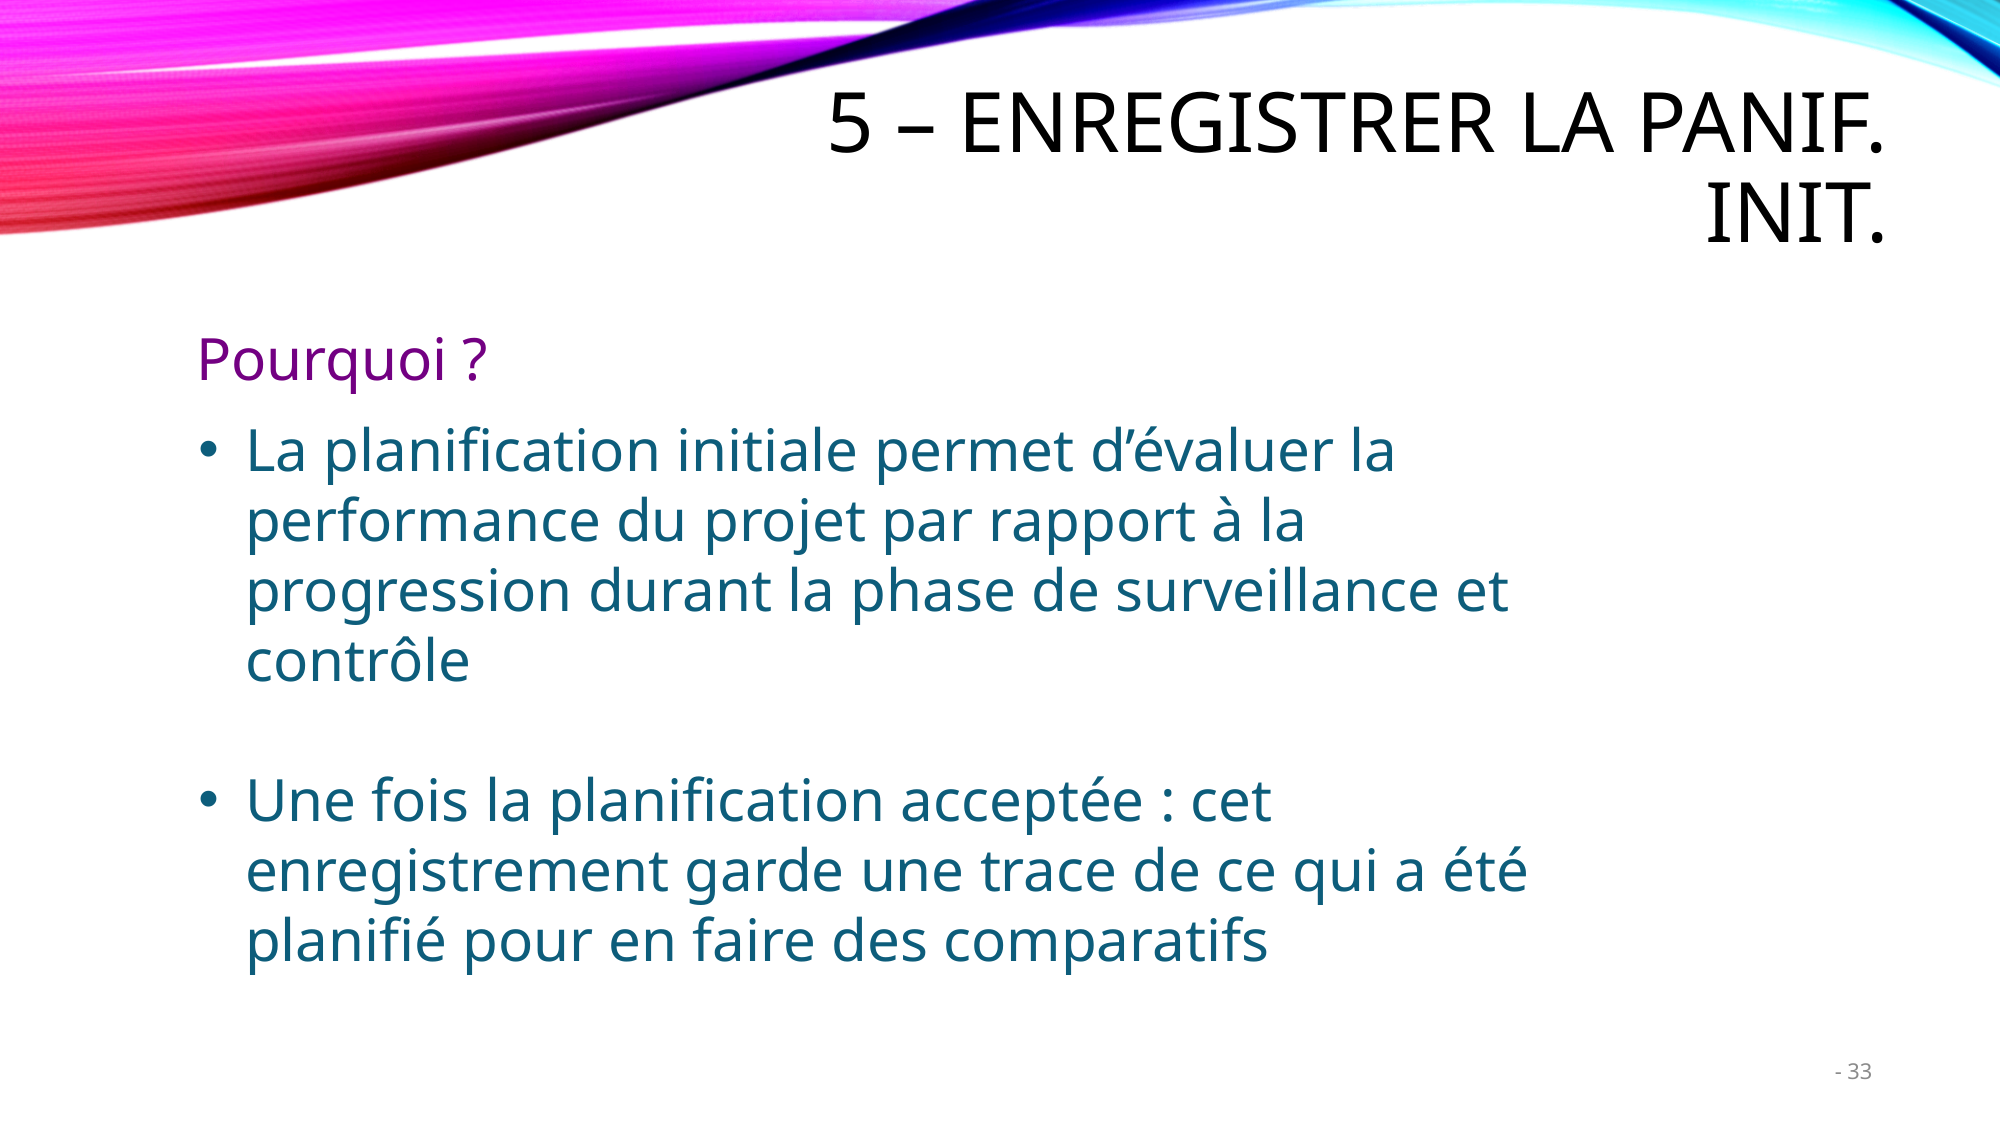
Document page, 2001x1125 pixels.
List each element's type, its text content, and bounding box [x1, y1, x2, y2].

picture [1910, 0, 2000, 45]
picture [1890, 0, 2000, 75]
text_box La planification initiale permet d’évaluer la performance du projet par rapport à la progression durant la phase de surveillance et contrôle Une fois la planification acceptée : cet enregistrement garde une trace de ce qui a été planifié pour en faire des comparatifs [183, 406, 1606, 981]
slide_number 33 [1808, 1042, 1888, 1103]
text_box Pourquoi ? [181, 244, 1868, 399]
picture [0, 0, 2000, 237]
title 5 – Enregistrer la panif. init. [638, 64, 1904, 277]
